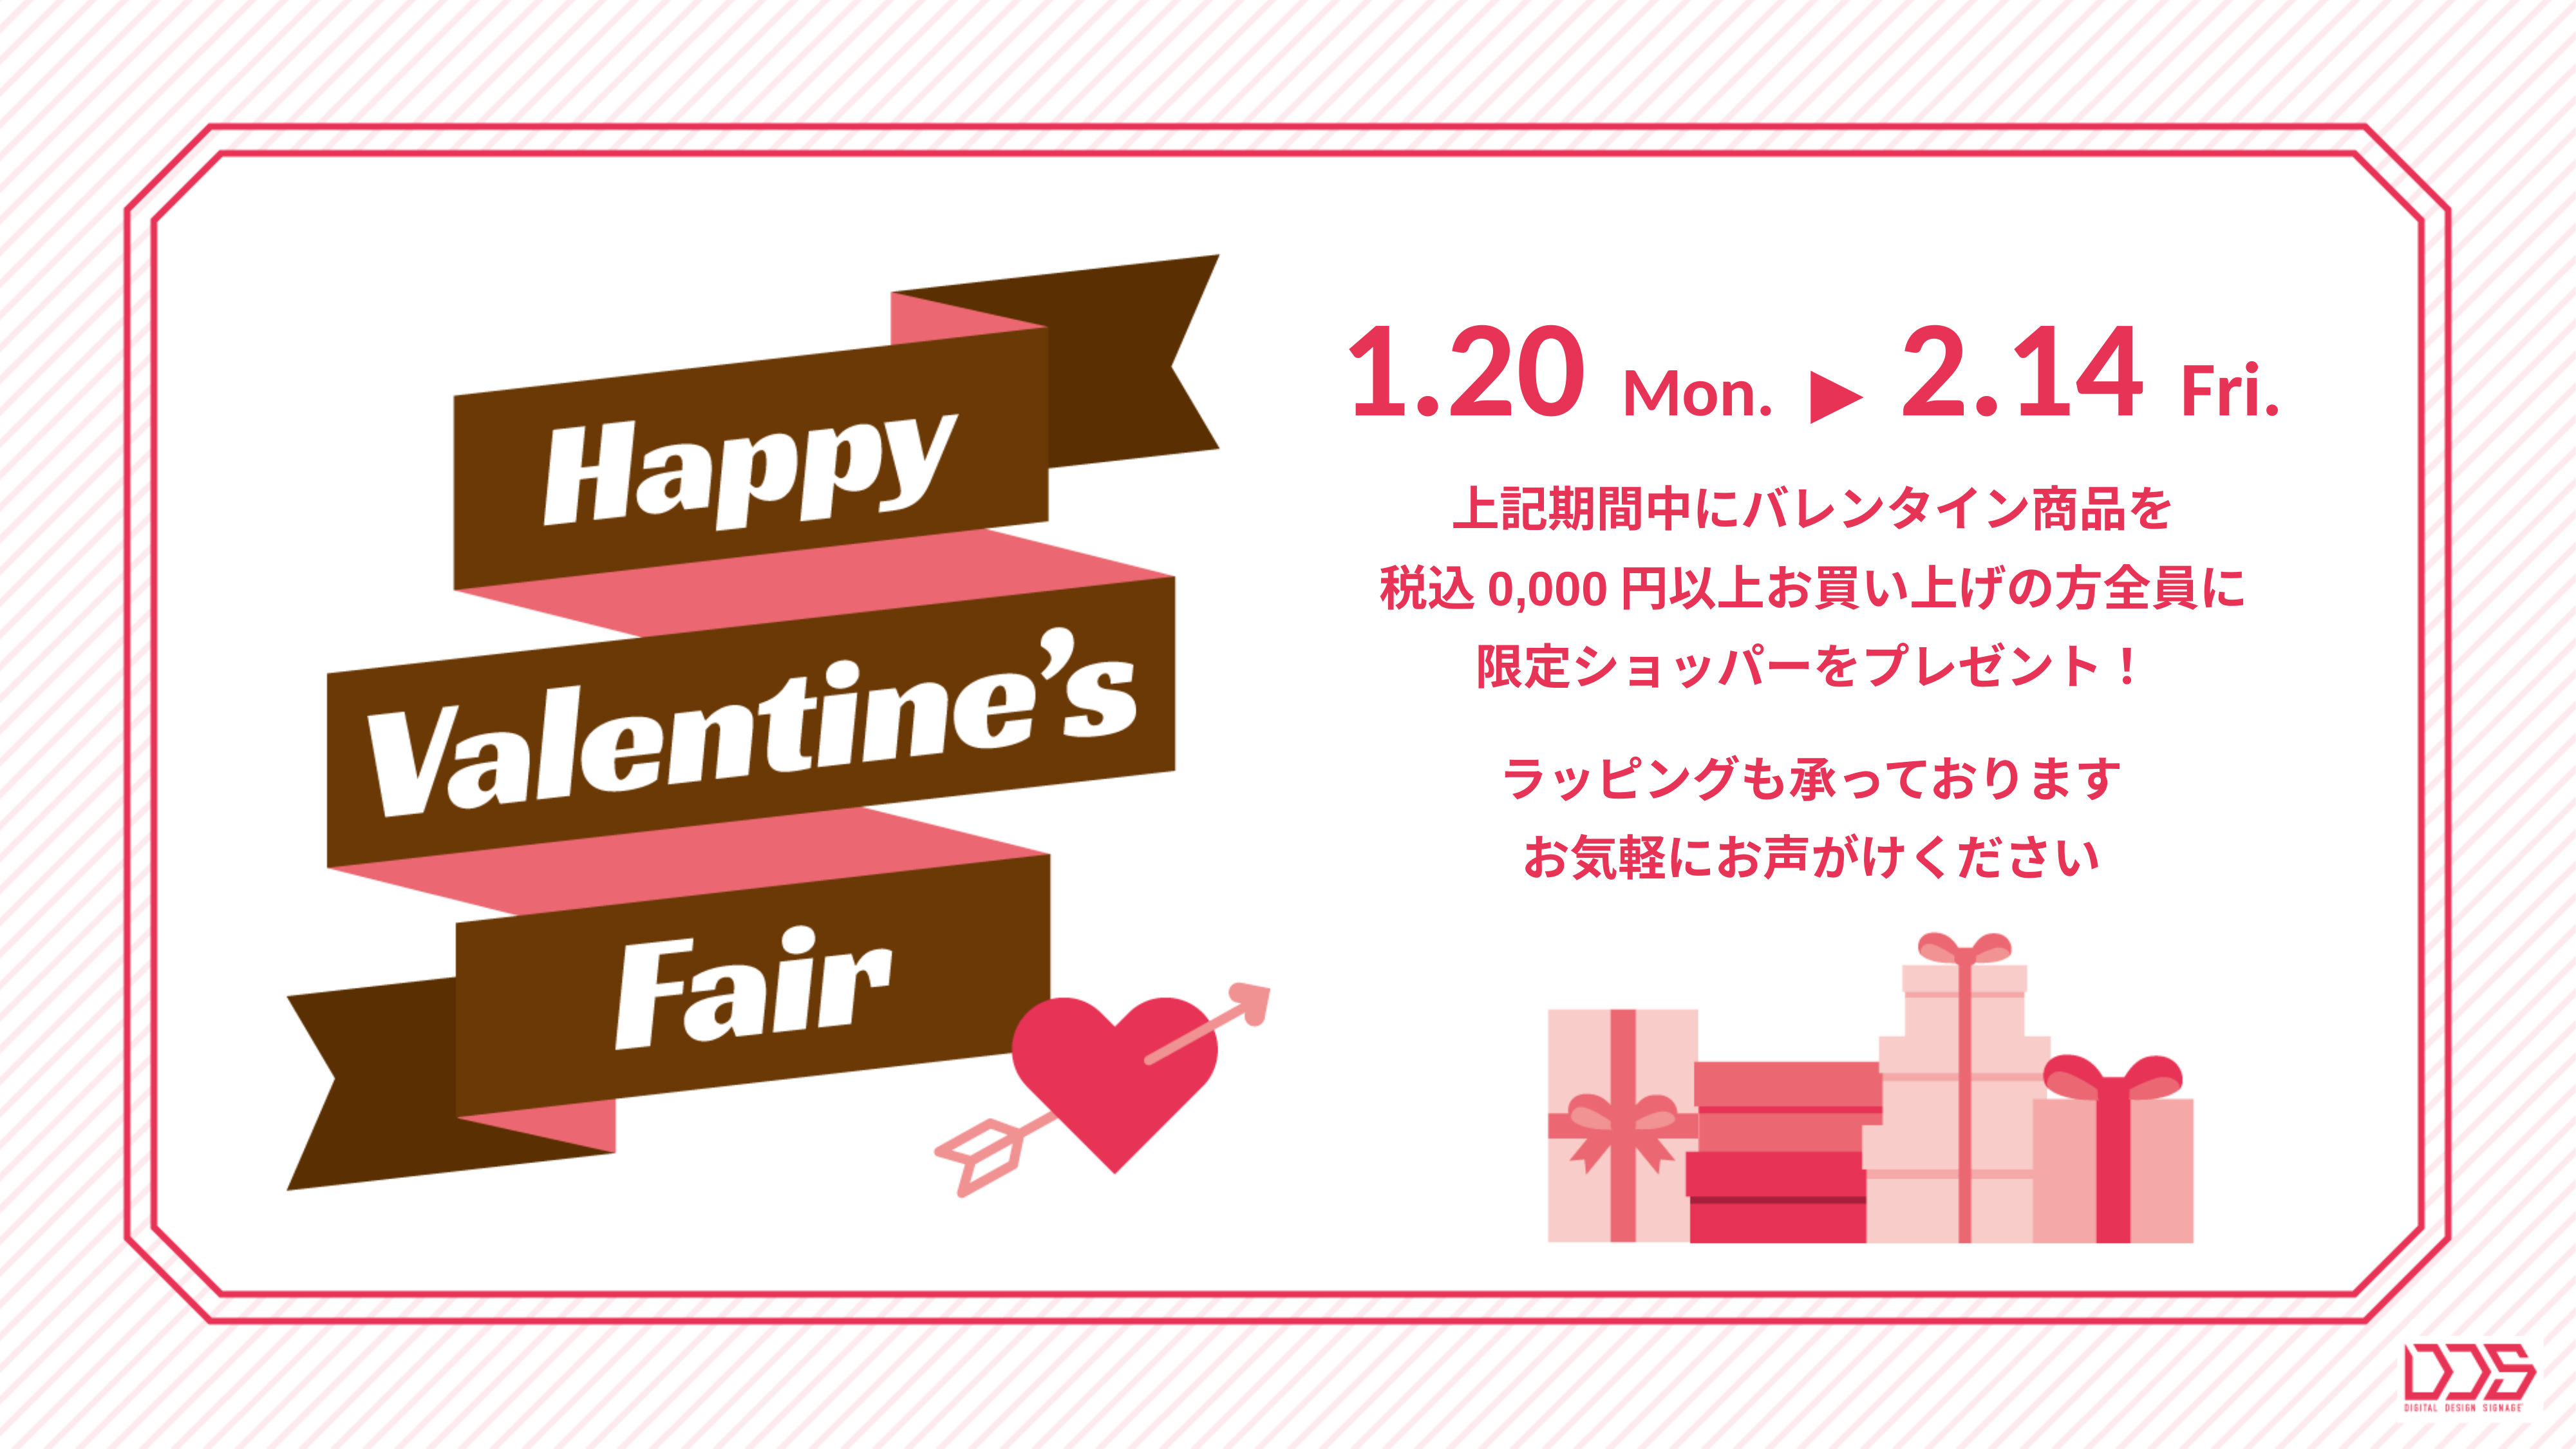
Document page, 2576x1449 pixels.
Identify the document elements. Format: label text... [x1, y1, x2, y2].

subtitle 上記期間中にバレンタイン商品を 税込0,000円以上お買い上げの方全員に 限定ショッパーをプレゼント！ [1335, 480, 2293, 724]
picture [0, 0, 2576, 1449]
text_box ラッピングも承っております お気軽にお声がけください [1333, 750, 2289, 891]
title 1.20 Mon. ▶ 2.14 Fri. [1268, 276, 2355, 455]
